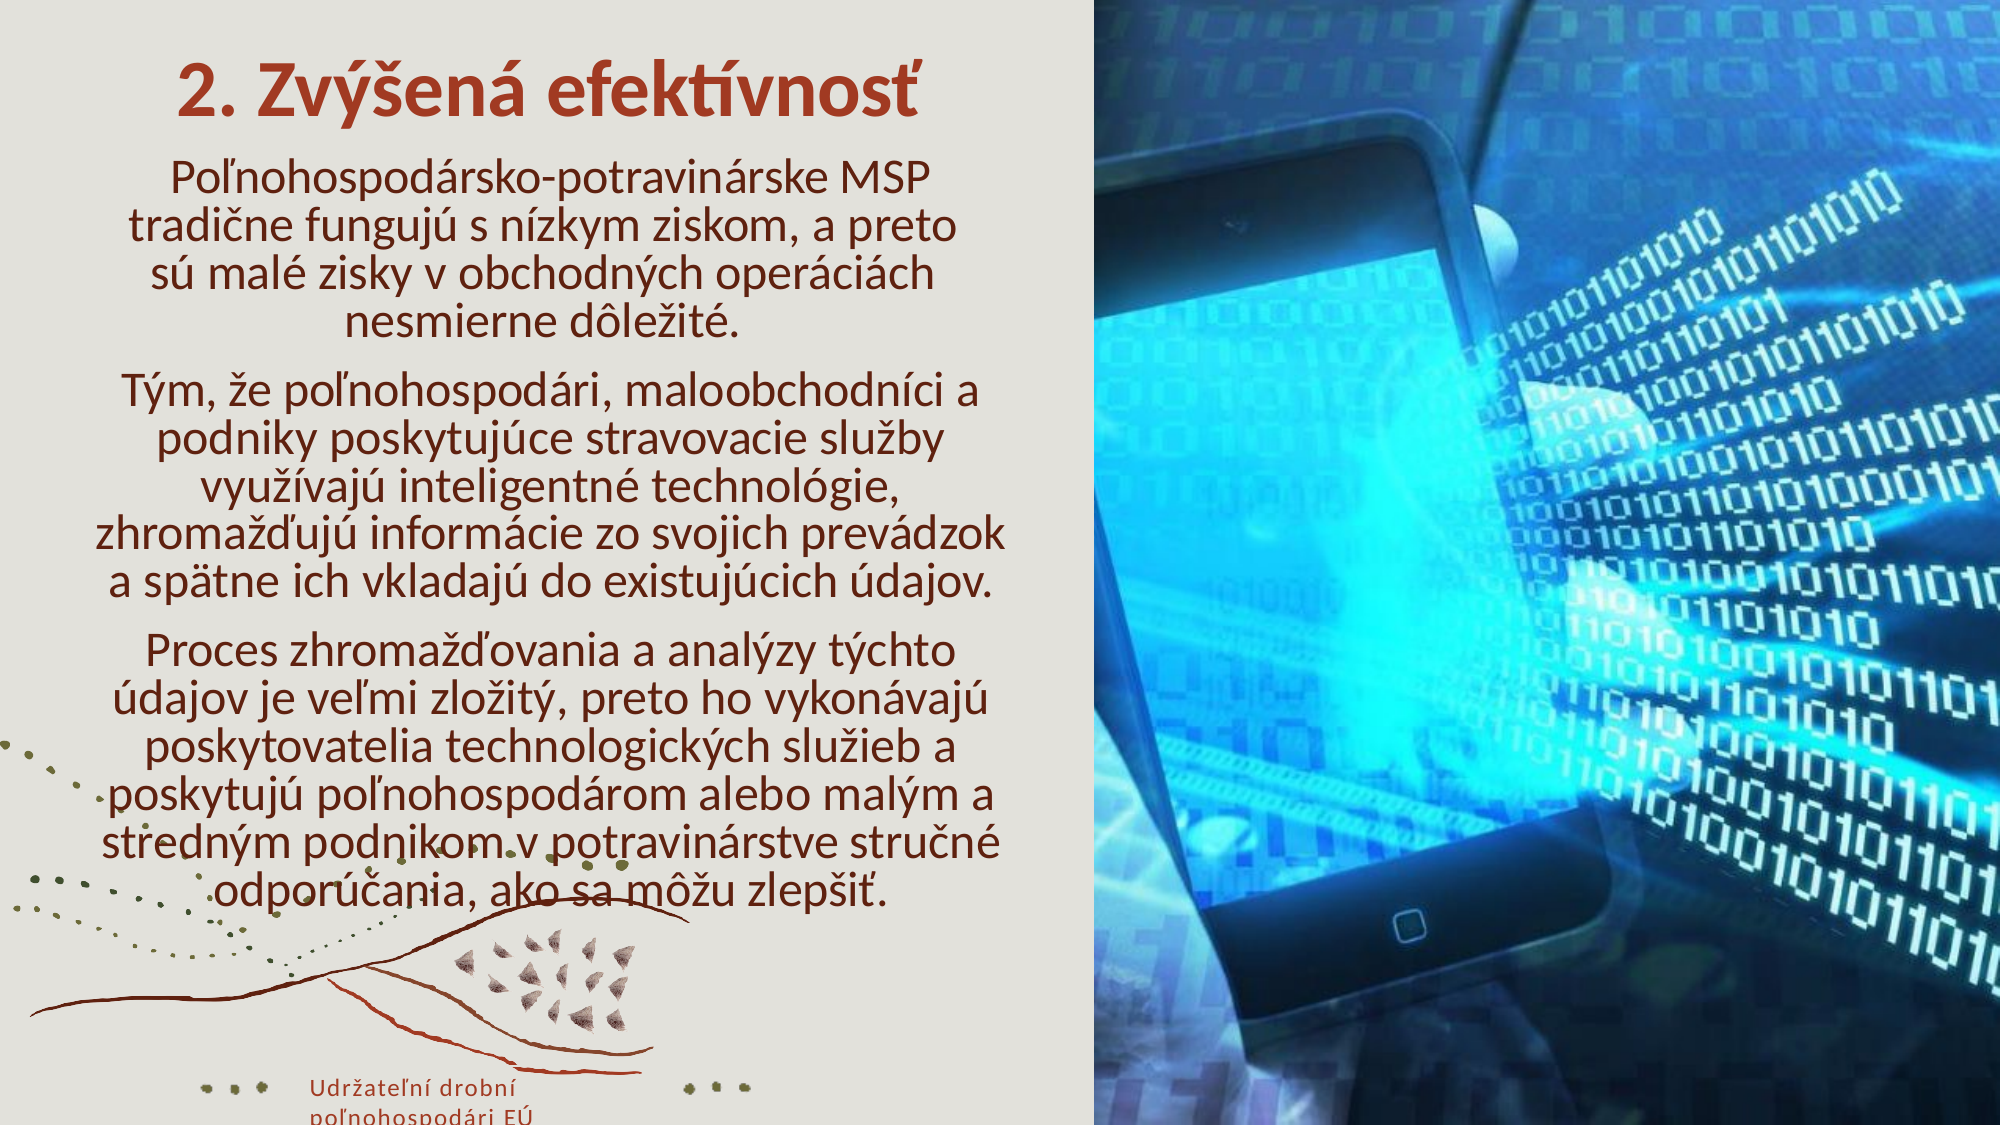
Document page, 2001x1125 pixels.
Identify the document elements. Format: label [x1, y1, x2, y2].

text_box [198, 0, 2000, 1125]
text_box [0, 0, 195, 1125]
